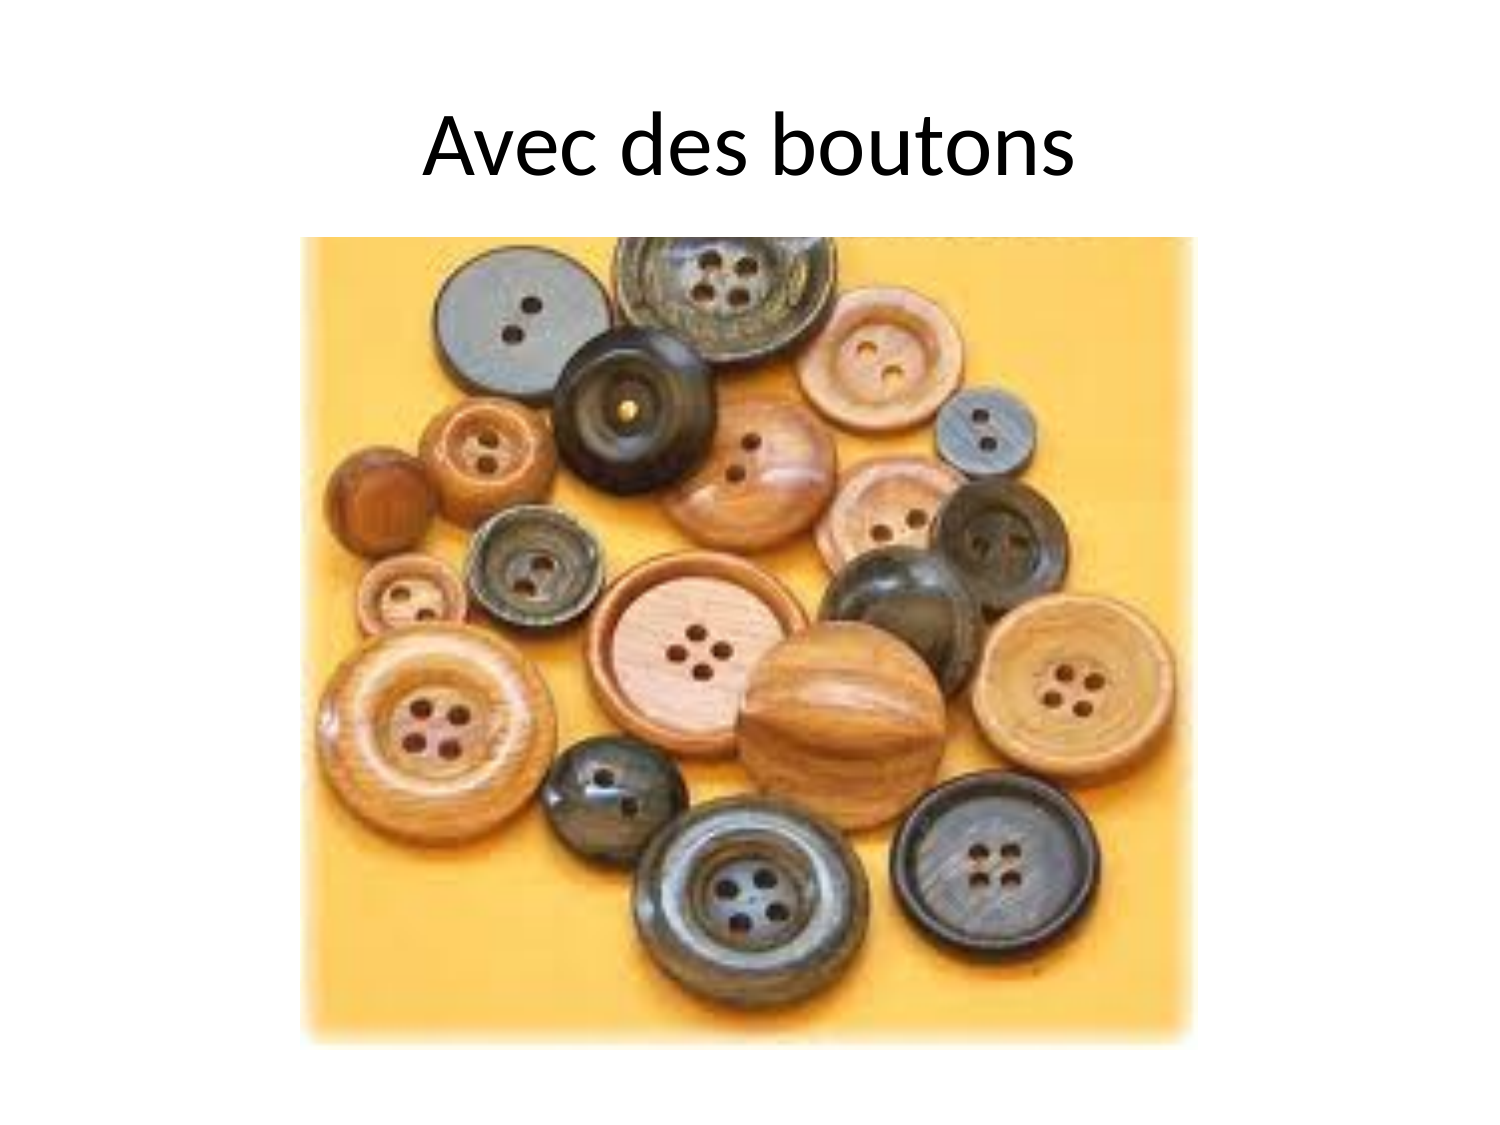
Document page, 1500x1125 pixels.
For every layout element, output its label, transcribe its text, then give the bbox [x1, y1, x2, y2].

picture [299, 237, 1199, 1051]
title Avec des boutons [75, 45, 1425, 233]
